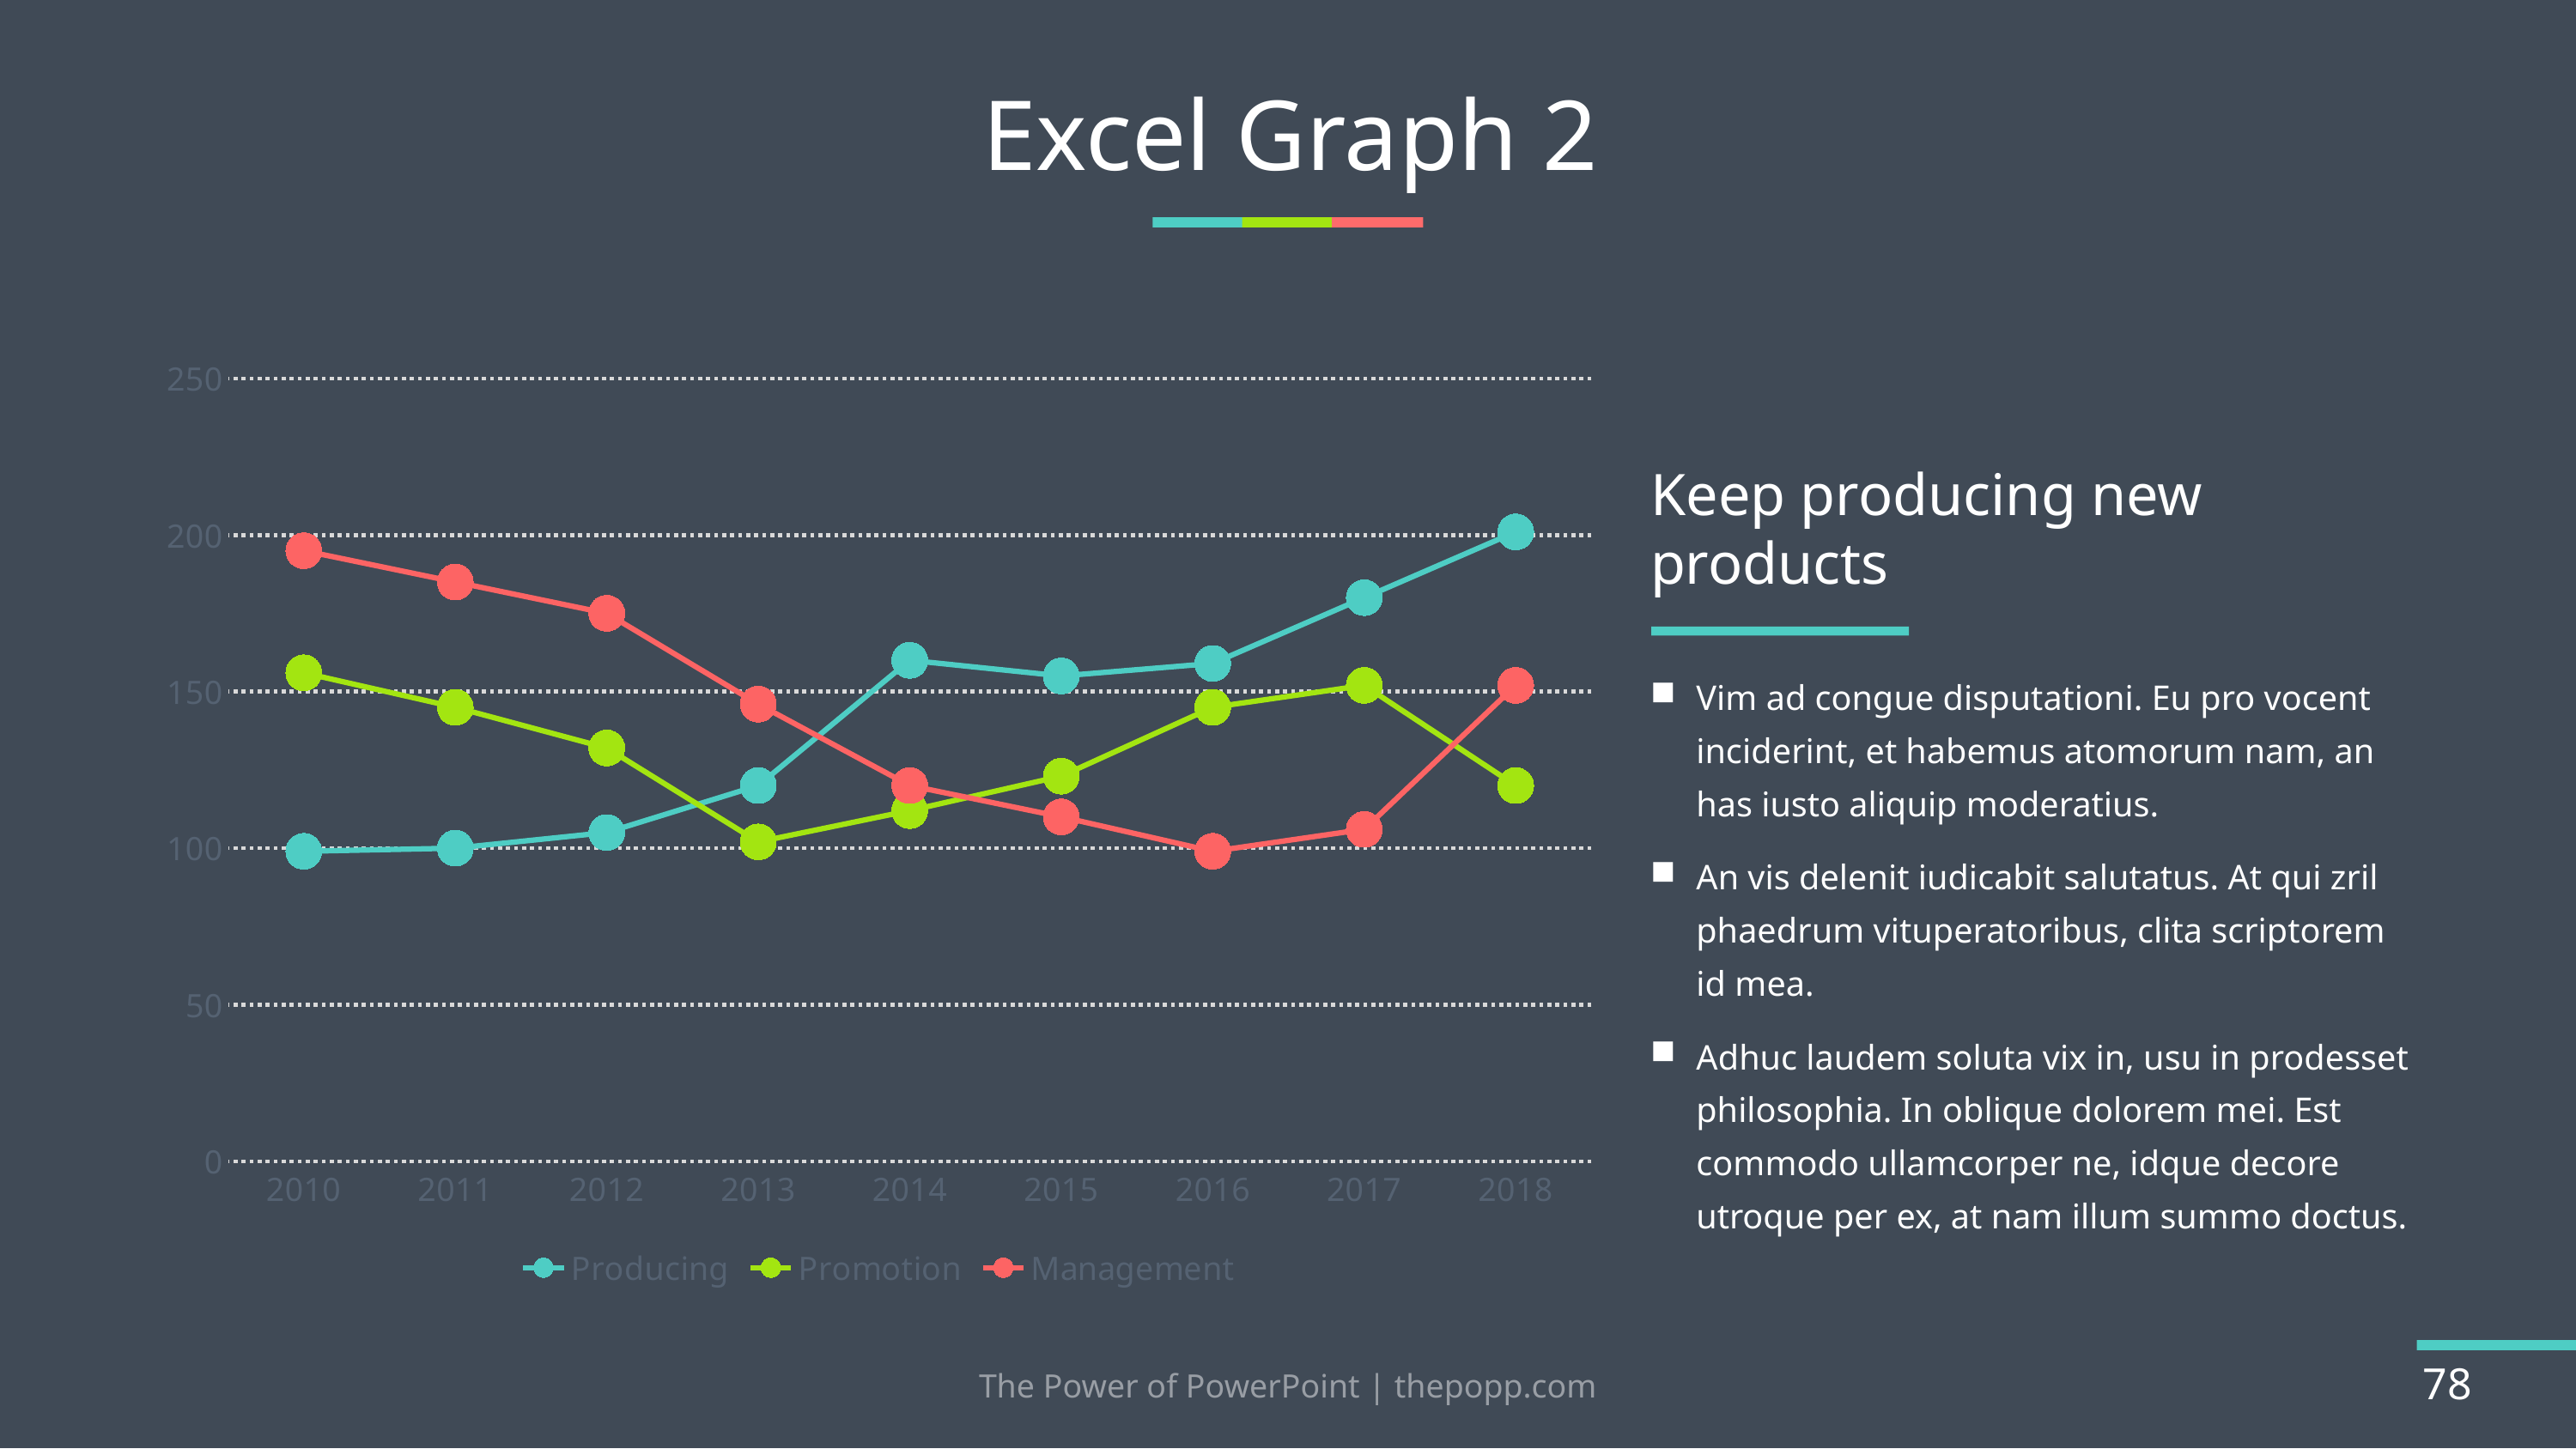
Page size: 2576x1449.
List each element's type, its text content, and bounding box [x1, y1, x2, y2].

text_box Vim ad congue disputationi. Eu pro vocent inciderint, et habemus atomorum nam, an has iusto aliquip moderatius. An vis delenit iudicabit salutatus. At qui zril phaedrum vituperatoribus, clita scriptorem id mea. Adhuc laudem soluta vix in, usu in prodesset philosophia. In oblique dolorem mei. Est commodo ullamcorper ne, idque decore utroque per ex, at nam illum summo doctus. [1637, 658, 2427, 1297]
text_box [1650, 626, 1910, 637]
slide_number 78 [2409, 1351, 2576, 1421]
footer The Power of PowerPoint | thepopp.com [853, 1349, 1723, 1427]
text_box Keep producing new products [1637, 427, 2427, 602]
title Excel Graph 2 [69, 49, 2512, 230]
chart [137, 336, 1621, 1297]
